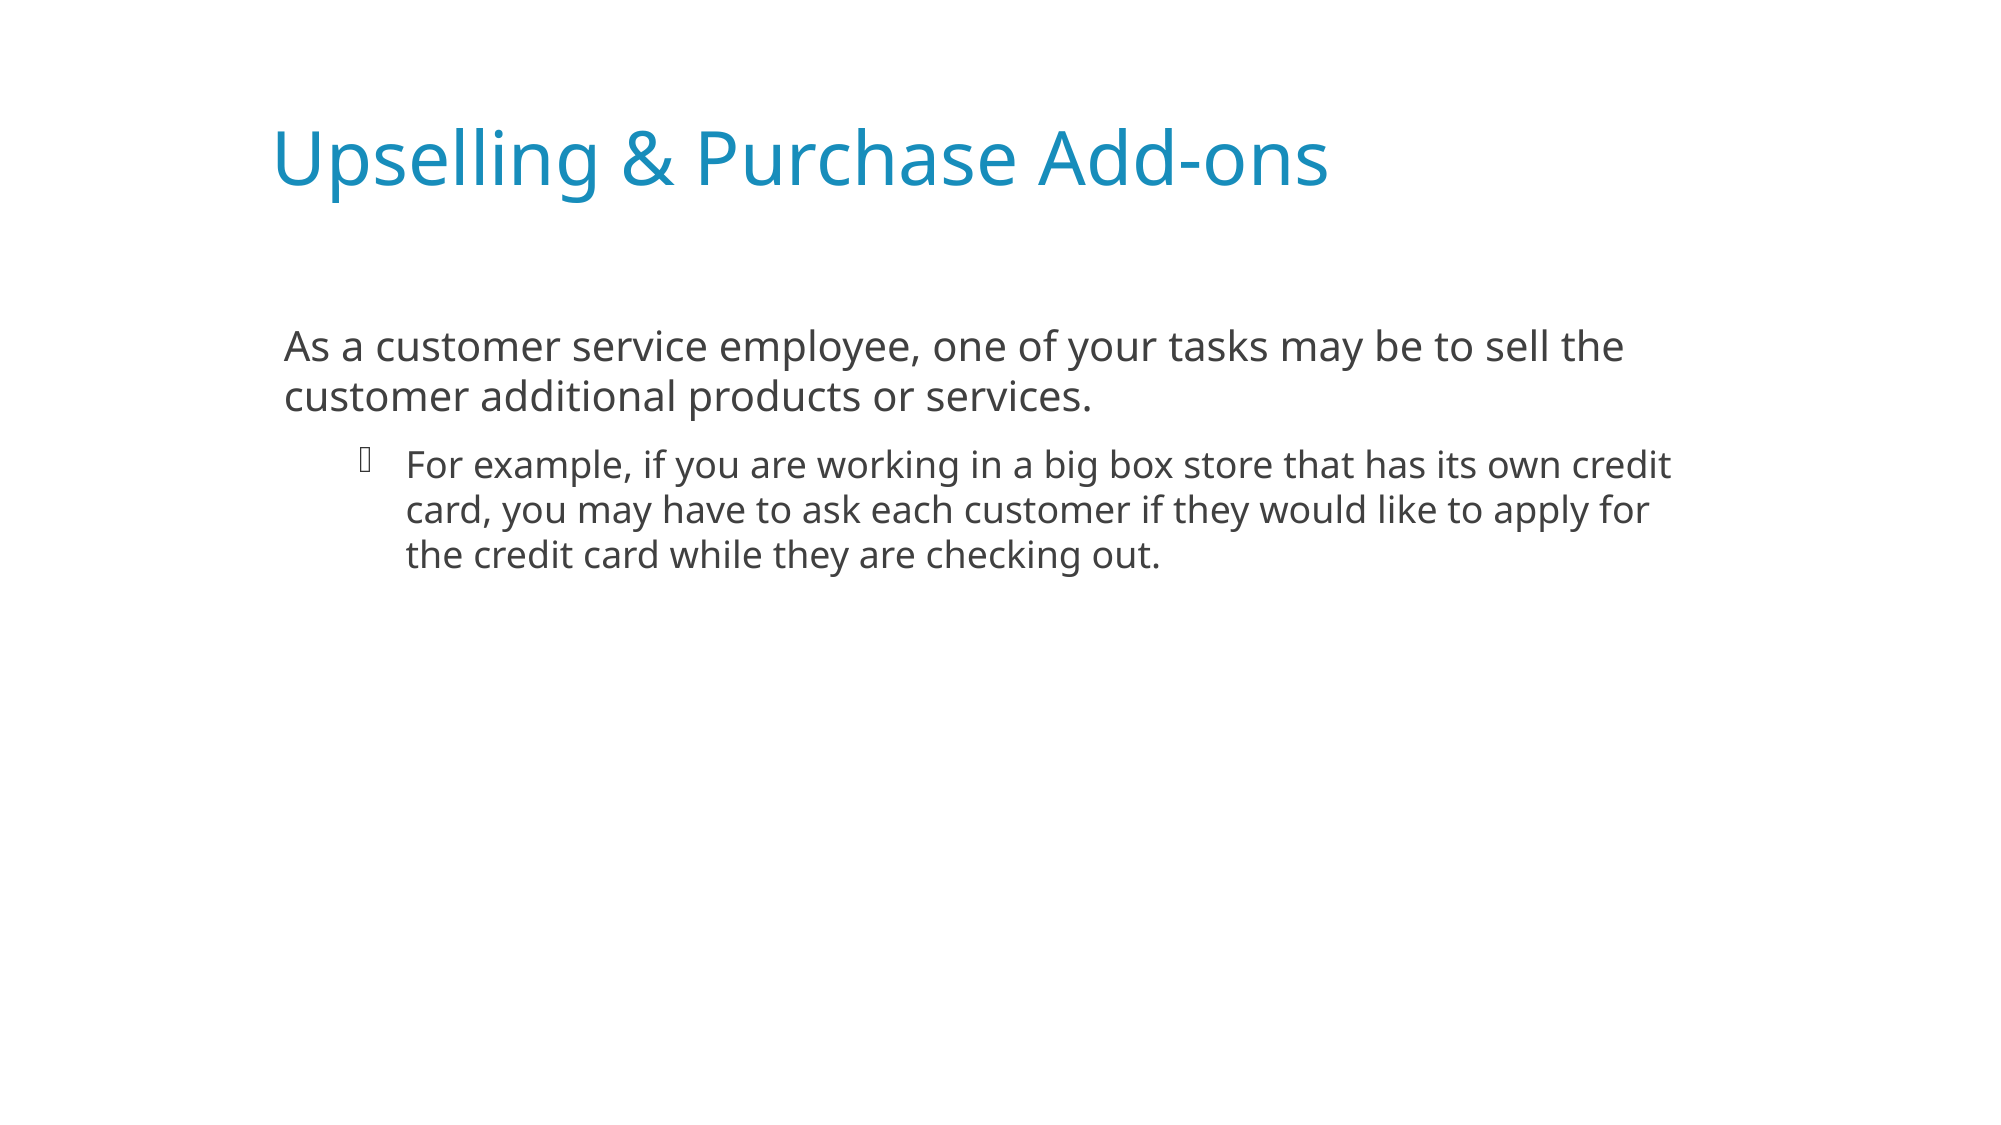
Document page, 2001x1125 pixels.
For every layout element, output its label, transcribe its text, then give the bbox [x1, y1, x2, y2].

title Upselling & Purchase Add-ons [256, 102, 1719, 313]
list As a customer service employee, one of your tasks may be to sell the customer additional products or services. For example, if you are working in a big box store that has its own credit card, you may have to ask each customer if they would like to apply for the credit card while they are checking out. [268, 312, 1732, 1036]
